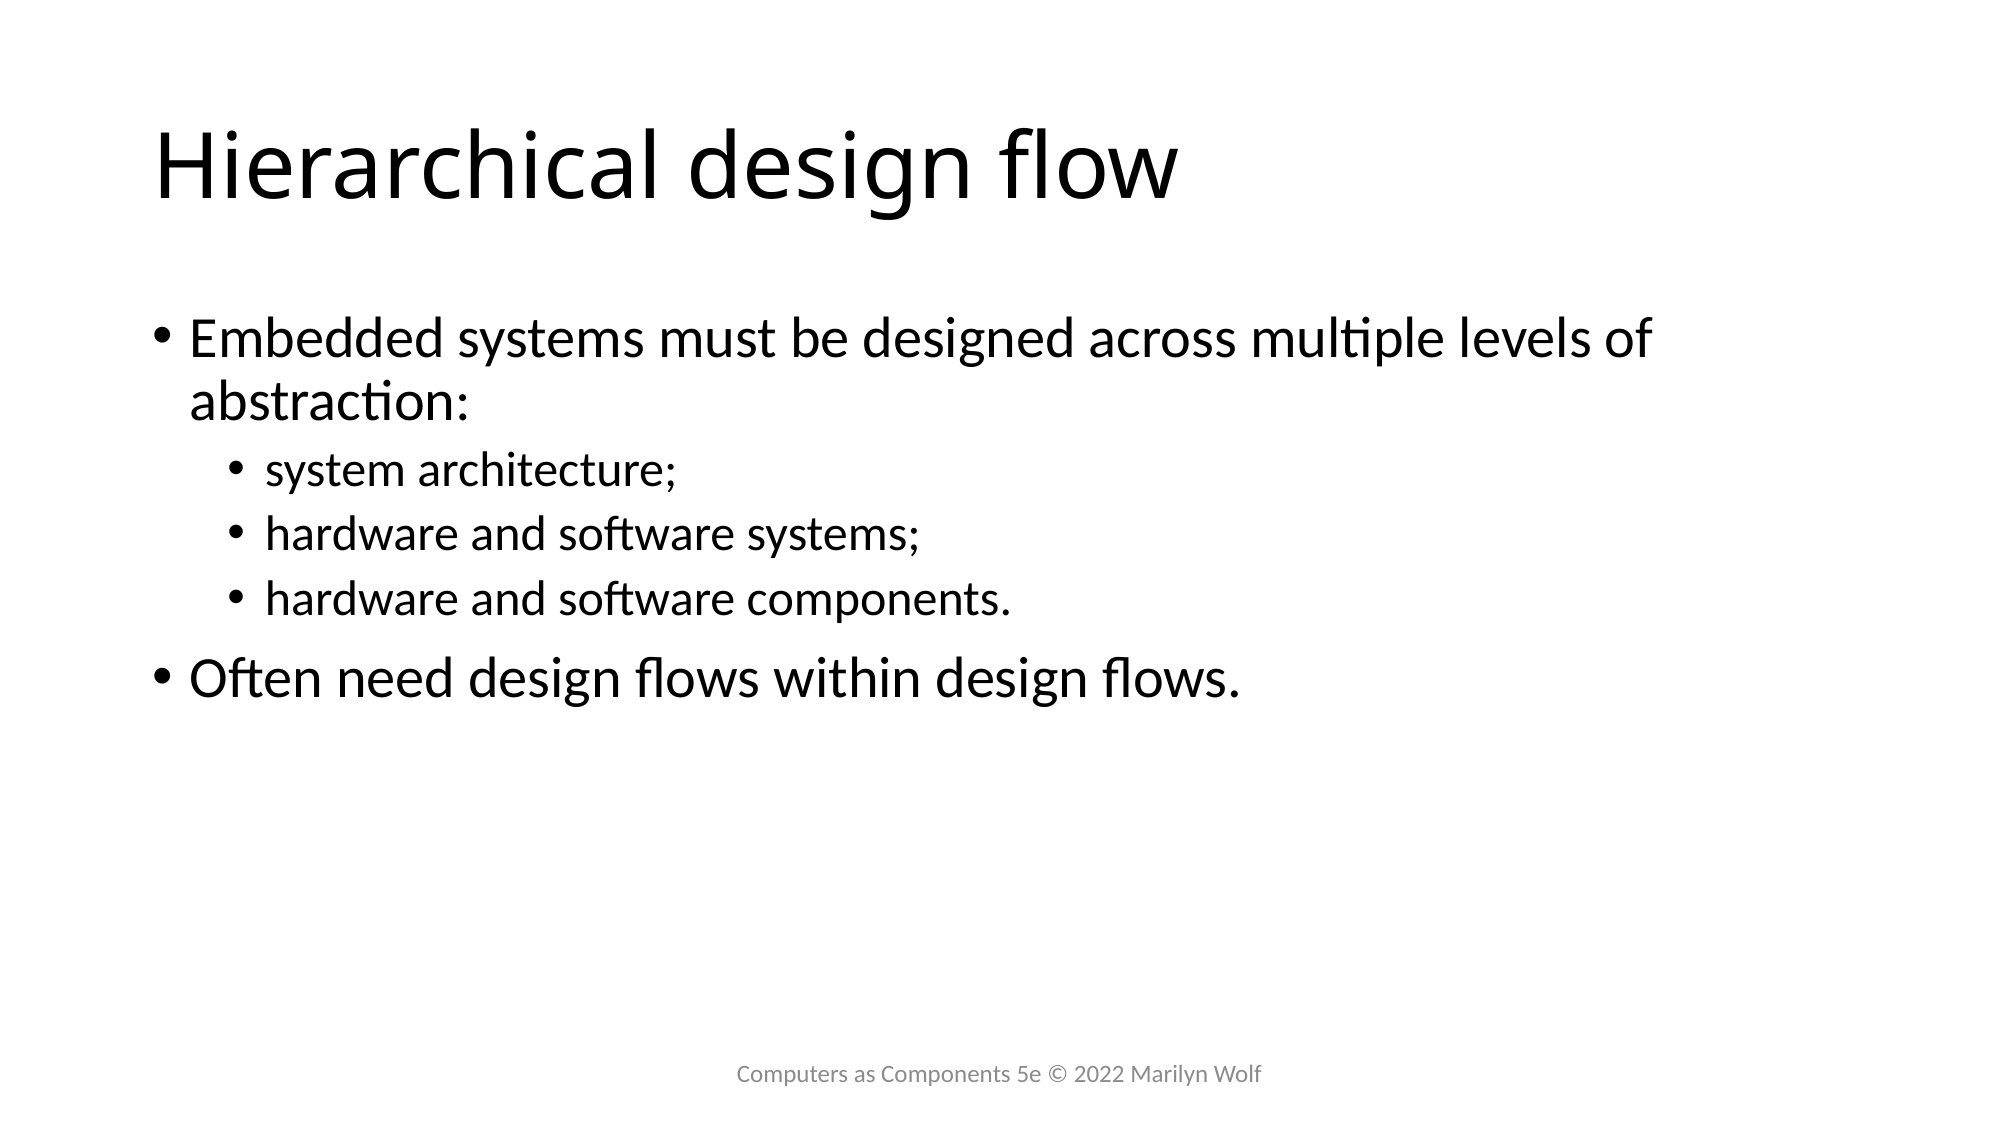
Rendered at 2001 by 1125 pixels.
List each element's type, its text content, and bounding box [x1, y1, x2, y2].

footer Computers as Components 5e © 2022 Marilyn Wolf [662, 1042, 1338, 1103]
title Hierarchical design flow [137, 59, 1863, 278]
list Embedded systems must be designed across multiple levels of abstraction: system architecture; hardware and software systems; hardware and software components. Often need design flows within design flows. [137, 299, 1863, 1014]
